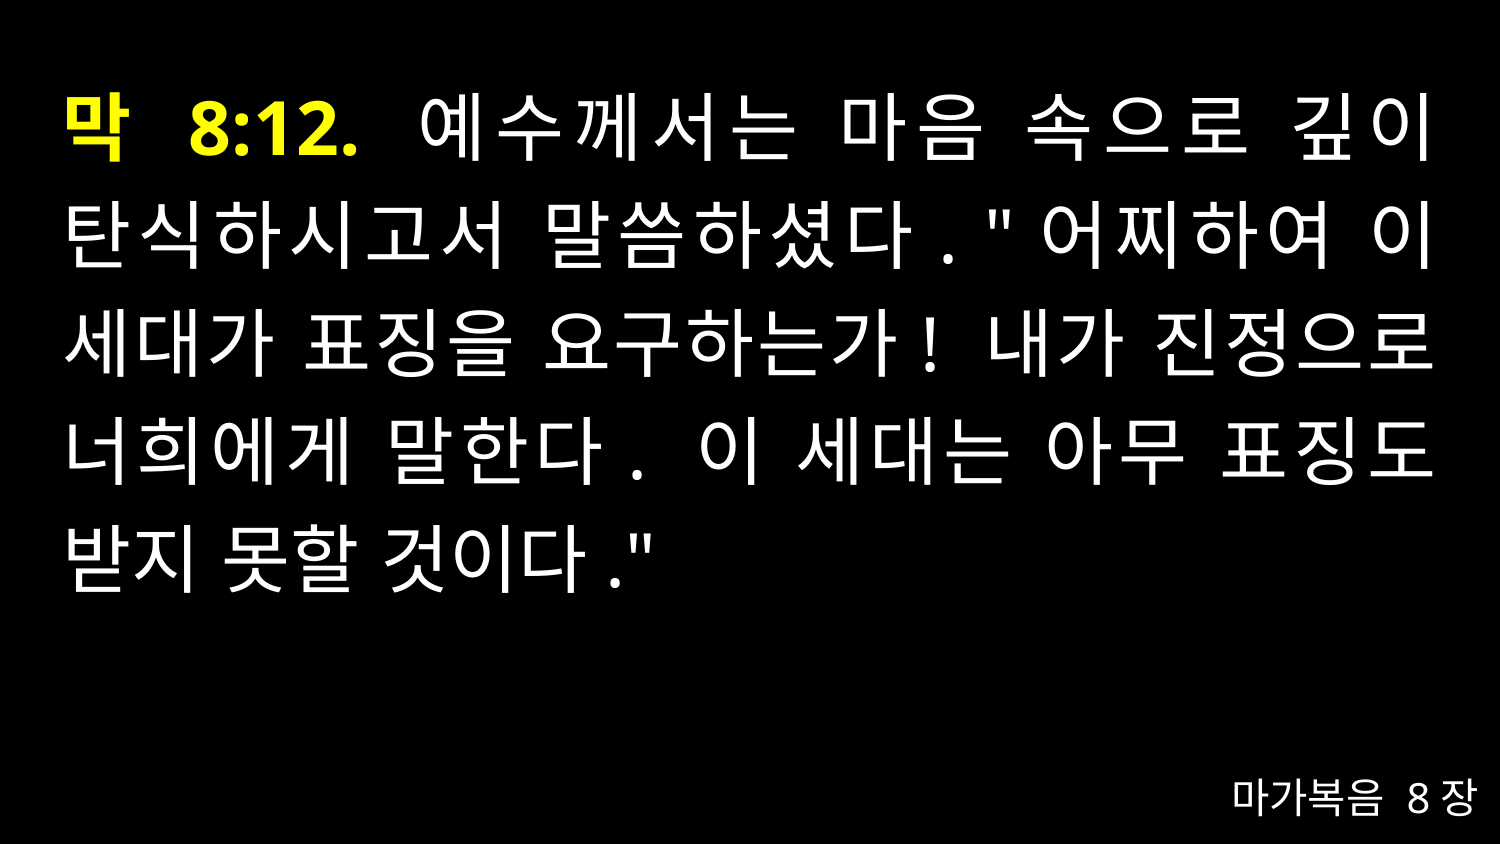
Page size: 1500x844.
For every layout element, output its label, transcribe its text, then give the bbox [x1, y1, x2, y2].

subtitle 마가복음 8장 [916, 770, 1500, 844]
title 막 8:12. 예수께서는 마음 속으로 깊이 탄식하시고서 말씀하셨다. "어찌하여 이 세대가 표징을 요구하는가! 내가 진정으로 너희에게 말한다. 이 세대는 아무 표징도 받지 못할 것이다." [0, 0, 1500, 844]
